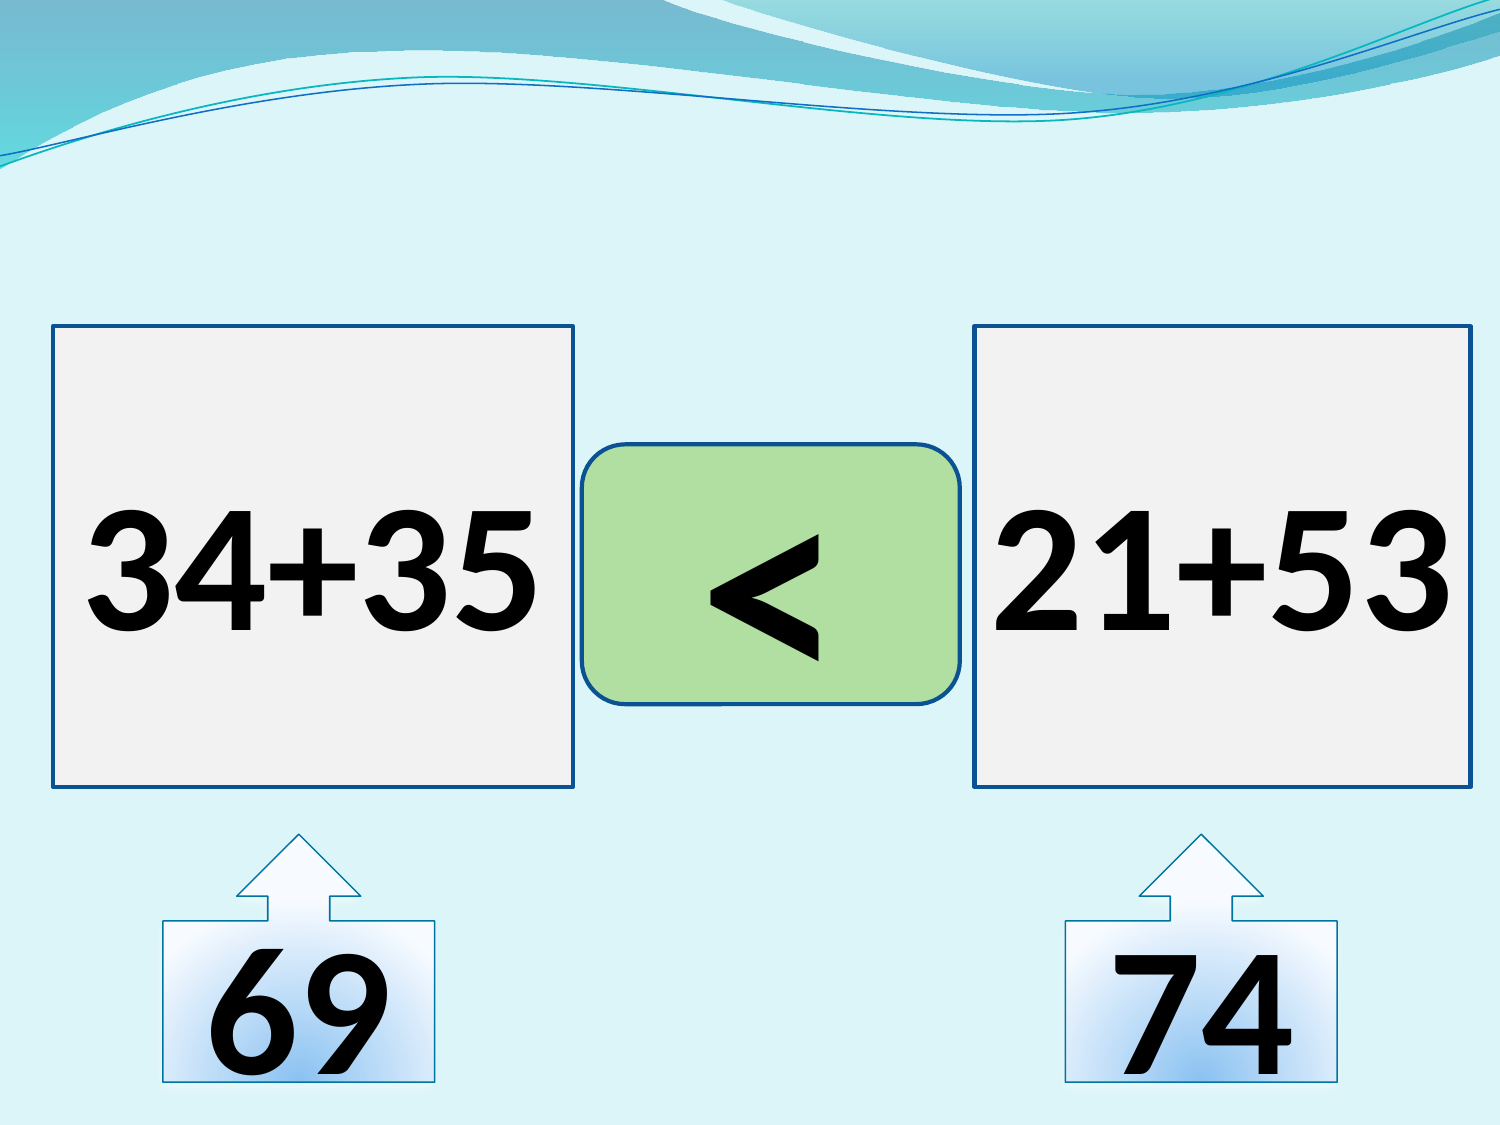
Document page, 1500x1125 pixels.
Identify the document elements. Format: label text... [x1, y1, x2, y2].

text_box 69 [162, 833, 436, 1083]
text_box 21+53 [972, 324, 1473, 789]
text_box < [579, 442, 962, 707]
text_box 34+35 [51, 324, 575, 789]
text_box 74 [1064, 833, 1338, 1083]
